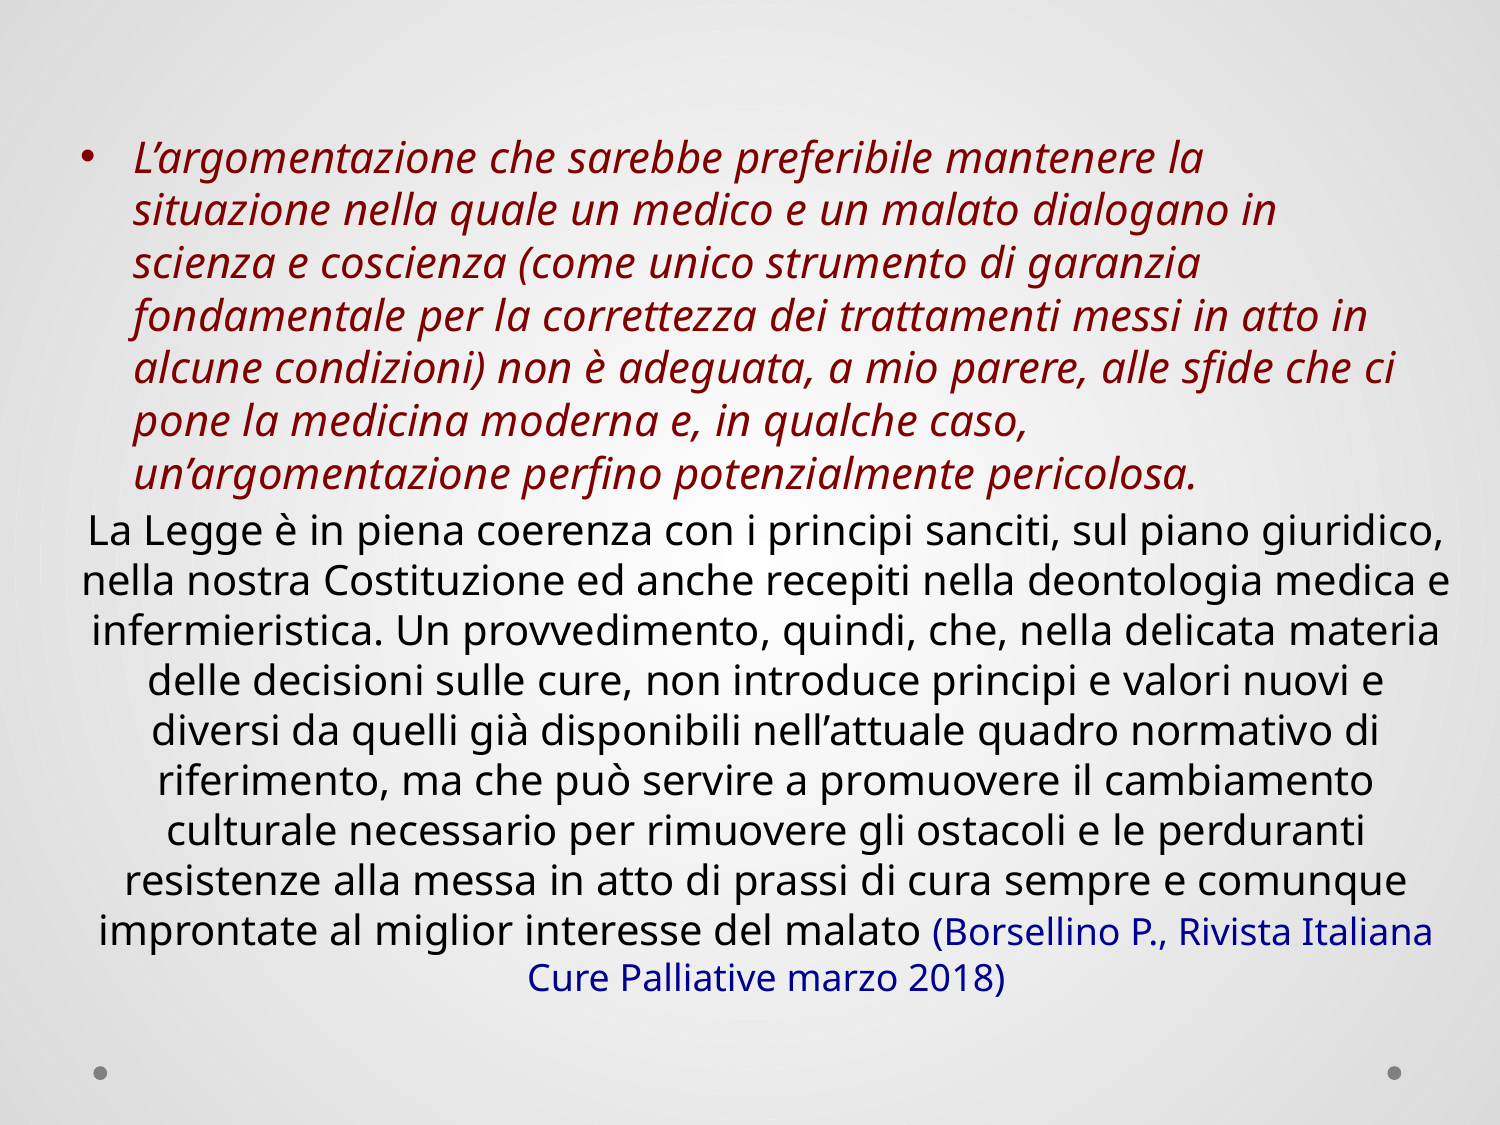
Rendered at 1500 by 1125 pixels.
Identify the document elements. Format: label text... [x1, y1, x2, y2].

title La Legge è in piena coerenza con i principi sanciti, sul piano giuridico, nella nostra Costituzione ed anche recepiti nella deontologia medica e infermieristica. Un provvedimento, quindi, che, nella delicata materia delle decisioni sulle cure, non introduce principi e valori nuovi e diversi da quelli già disponibili nell’attuale quadro normativo di riferimento, ma che può servire a promuovere il cambiamento culturale necessario per rimuovere gli ostacoli e le perduranti resistenze alla messa in atto di prassi di cura sempre e comunque improntate al miglior interesse del malato (Borsellino P., Rivista Italiana Cure Palliative marzo 2018) [65, 562, 1468, 1007]
list L’argomentazione che sarebbe preferibile mantenere la situazione nella quale un medico e un malato dialogano in scienza e coscienza (come unico strumento di garanzia fondamentale per la correttezza dei trattamenti messi in atto in alcune condizioni) non è adeguata, a mio parere, alle sfide che ci pone la medicina moderna e, in qualche caso, un’argomentazione perfino potenzialmente pericolosa. [65, 121, 1416, 515]
